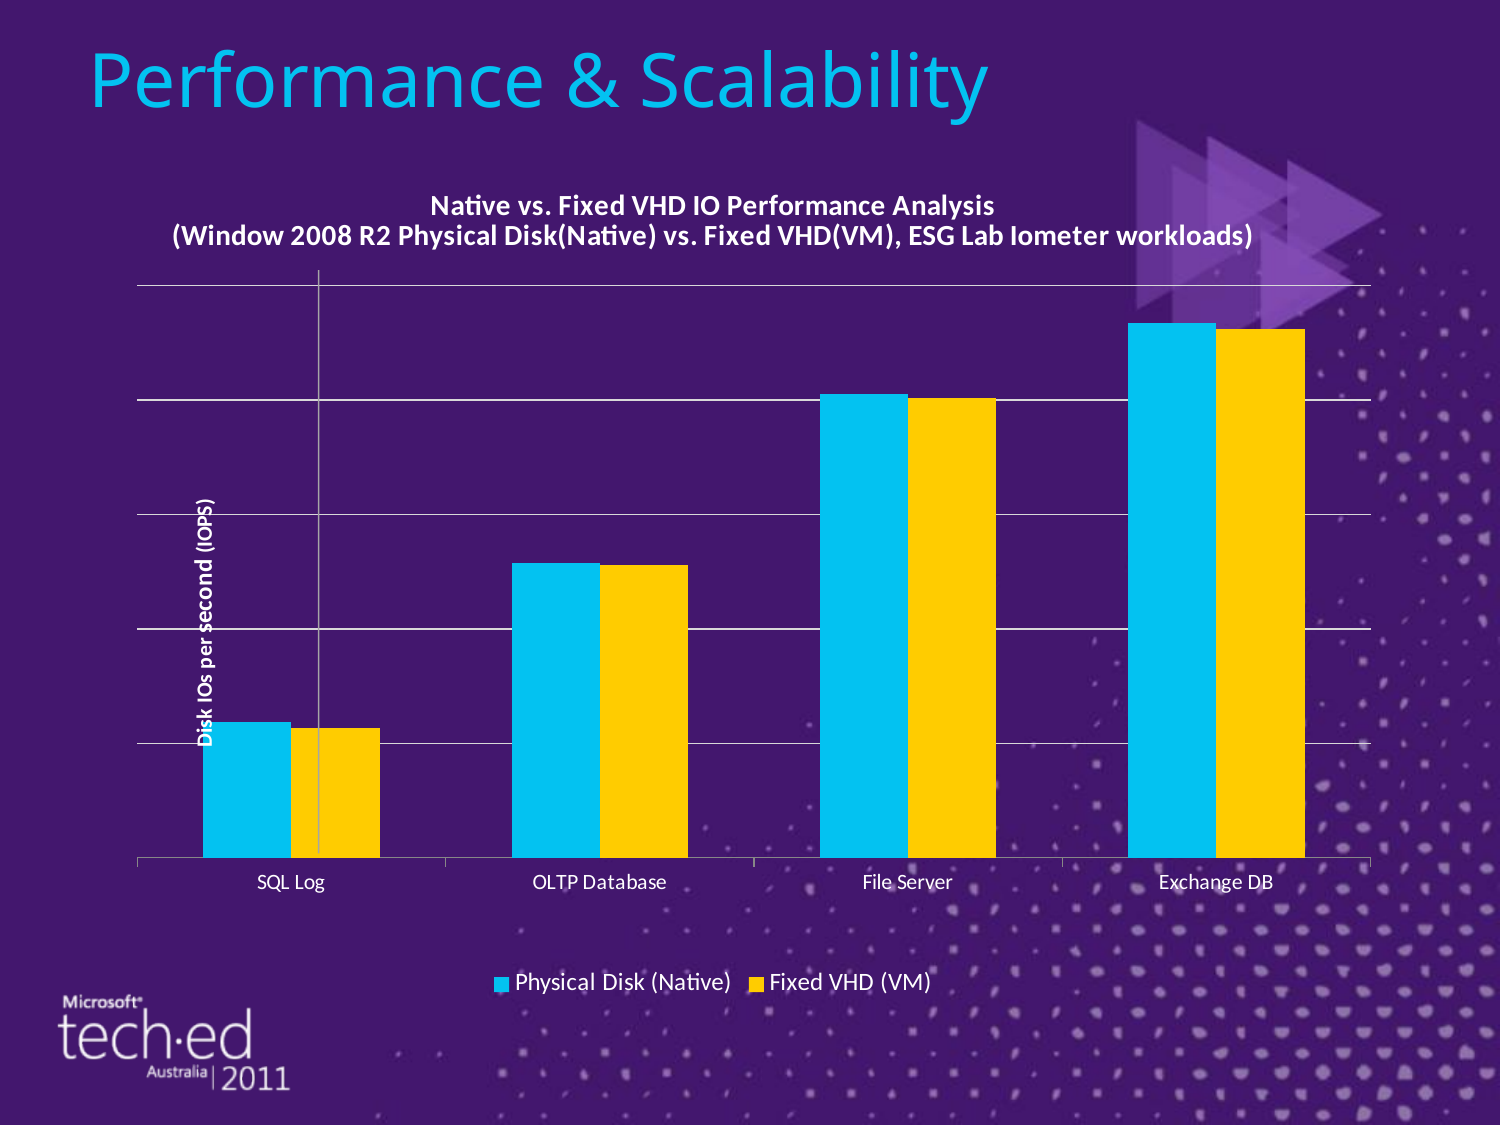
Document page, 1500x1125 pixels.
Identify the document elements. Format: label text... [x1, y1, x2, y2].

title Performance & Scalability [73, 0, 1424, 172]
chart [26, 159, 1400, 1004]
picture [0, 0, 1500, 1125]
